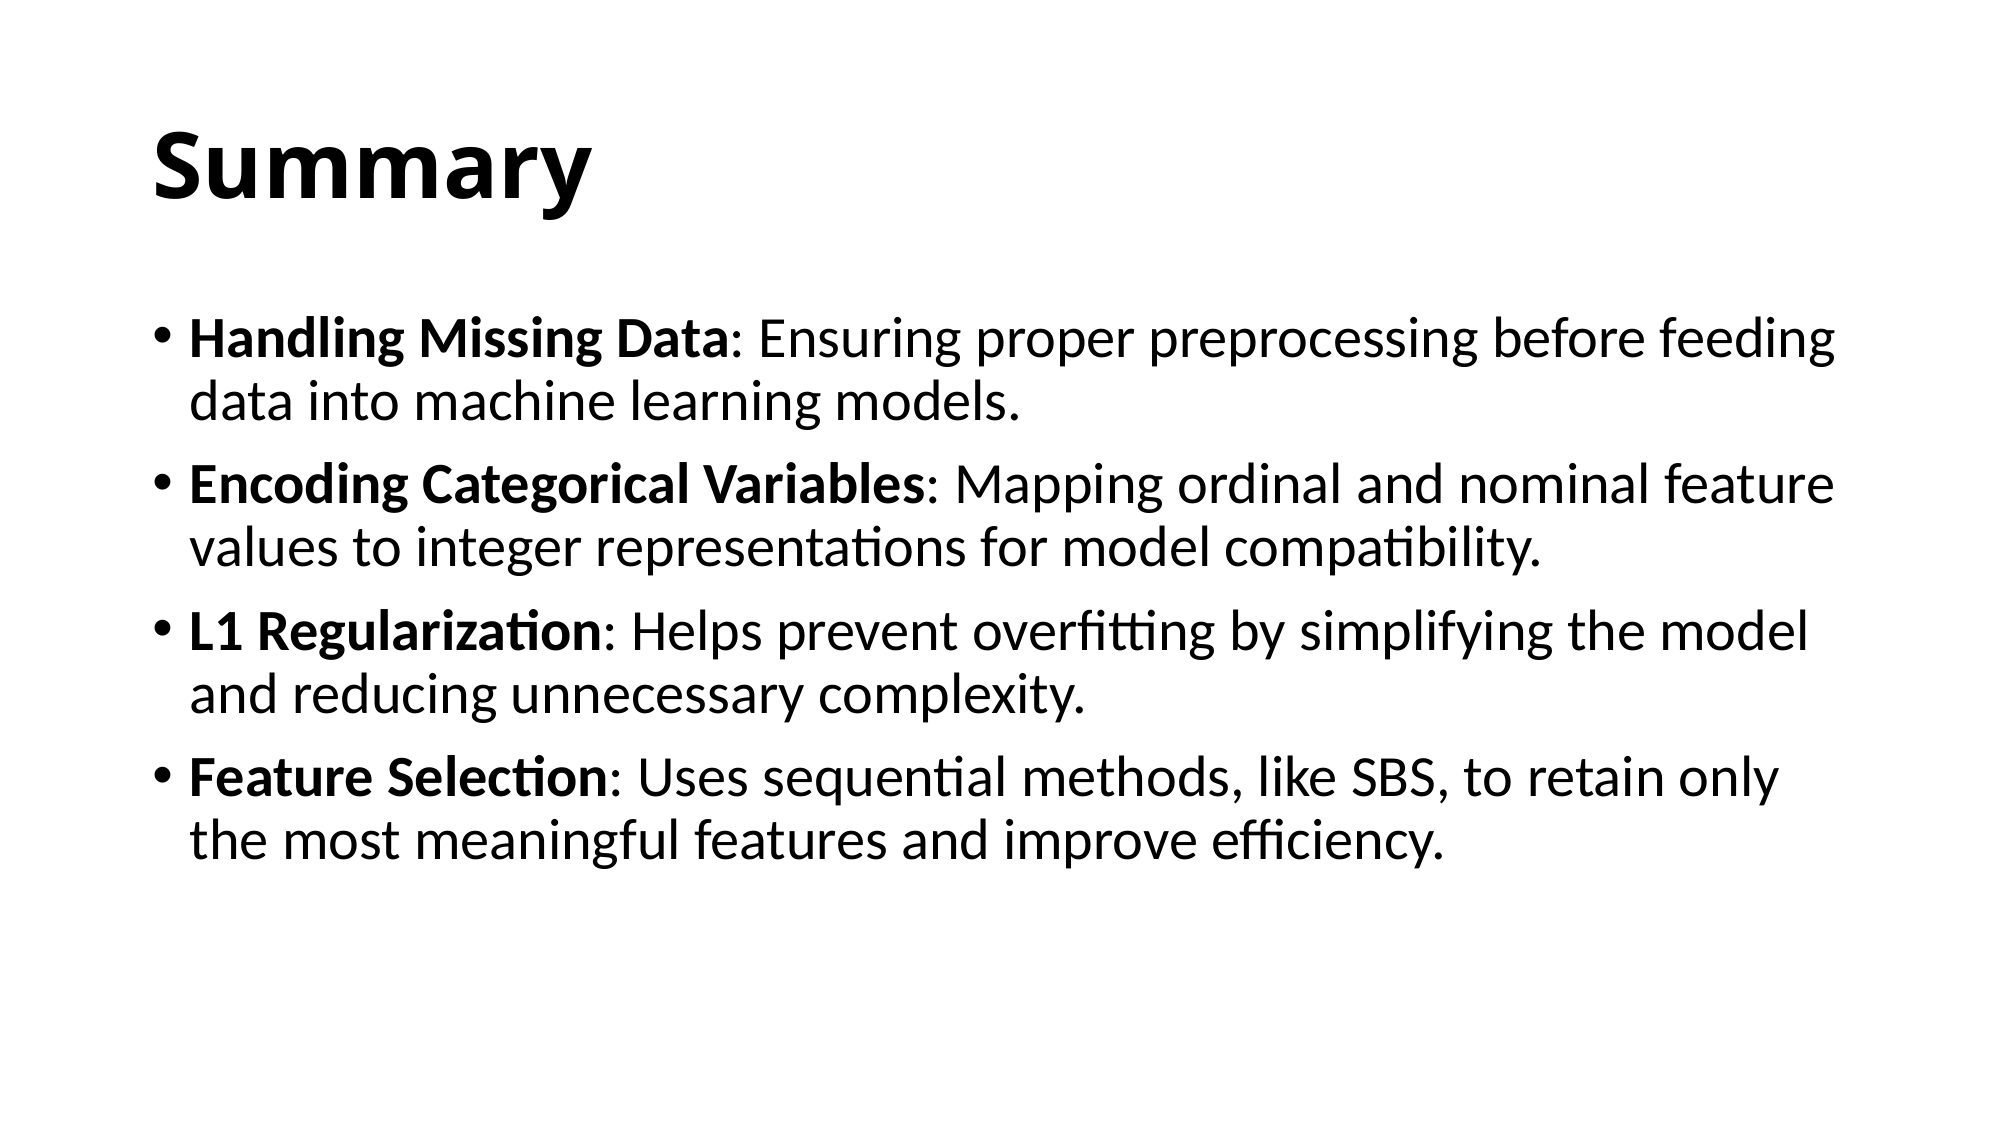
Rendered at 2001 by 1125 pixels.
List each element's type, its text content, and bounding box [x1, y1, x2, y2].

title Summary [137, 59, 1863, 278]
list Handling Missing Data: Ensuring proper preprocessing before feeding data into machine learning models. Encoding Categorical Variables: Mapping ordinal and nominal feature values to integer representations for model compatibility. L1 Regularization: Helps prevent overfitting by simplifying the model and reducing unnecessary complexity. Feature Selection: Uses sequential methods, like SBS, to retain only the most meaningful features and improve efficiency. [137, 299, 1863, 1014]
